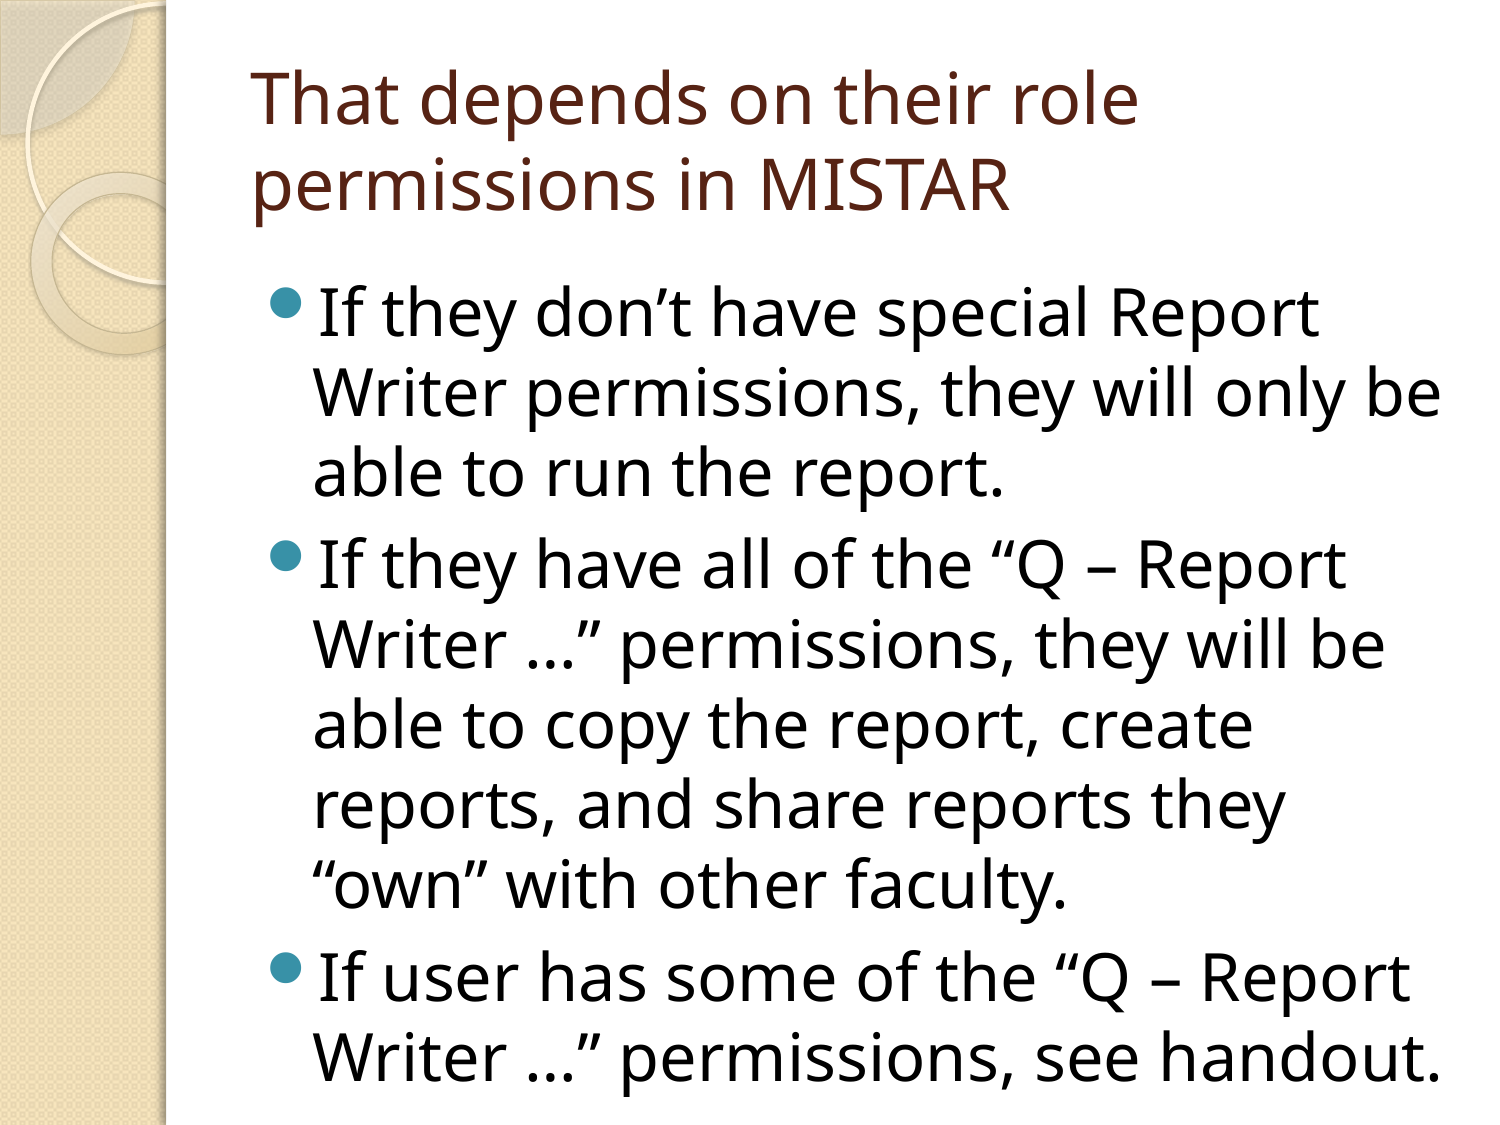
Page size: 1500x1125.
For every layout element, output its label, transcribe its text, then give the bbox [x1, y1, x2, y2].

title That depends on their role permissions in MISTAR [235, 45, 1466, 233]
list If they don’t have special Report Writer permissions, they will only be able to run the report. If they have all of the “Q – Report Writer …” permissions, they will be able to copy the report, create reports, and share reports they “own” with other faculty. If user has some of the “Q – Report Writer …” permissions, see handout. [237, 262, 1468, 1050]
